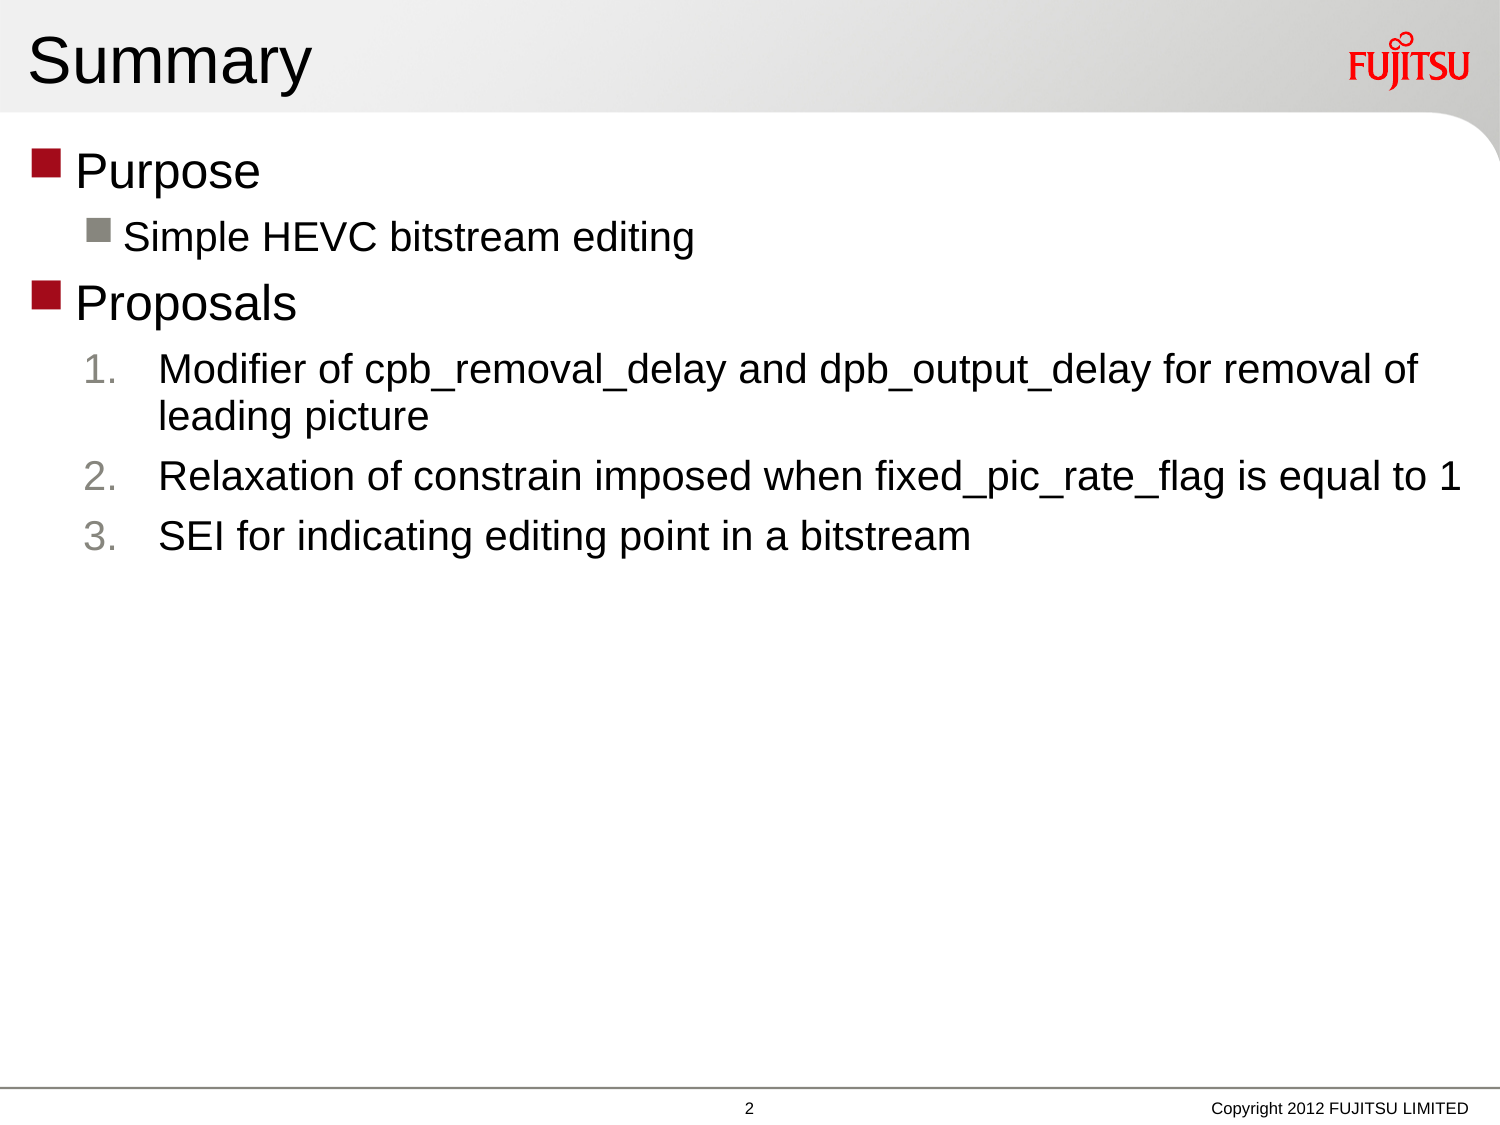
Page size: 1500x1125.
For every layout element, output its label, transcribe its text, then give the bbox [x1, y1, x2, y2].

title Summary [27, 0, 1317, 114]
list Purpose Simple HEVC bitstream editing Proposals Modifier of cpb_removal_delay and dpb_output_delay for removal of leading picture Relaxation of constrain imposed when fixed_pic_rate_flag is equal to 1 SEI for indicating editing point in a bitstream [27, 142, 1469, 1061]
slide_number 1 [705, 1091, 794, 1125]
footer Copyright 2012 FUJITSU LIMITED [809, 1091, 1470, 1125]
picture [0, 0, 1500, 176]
